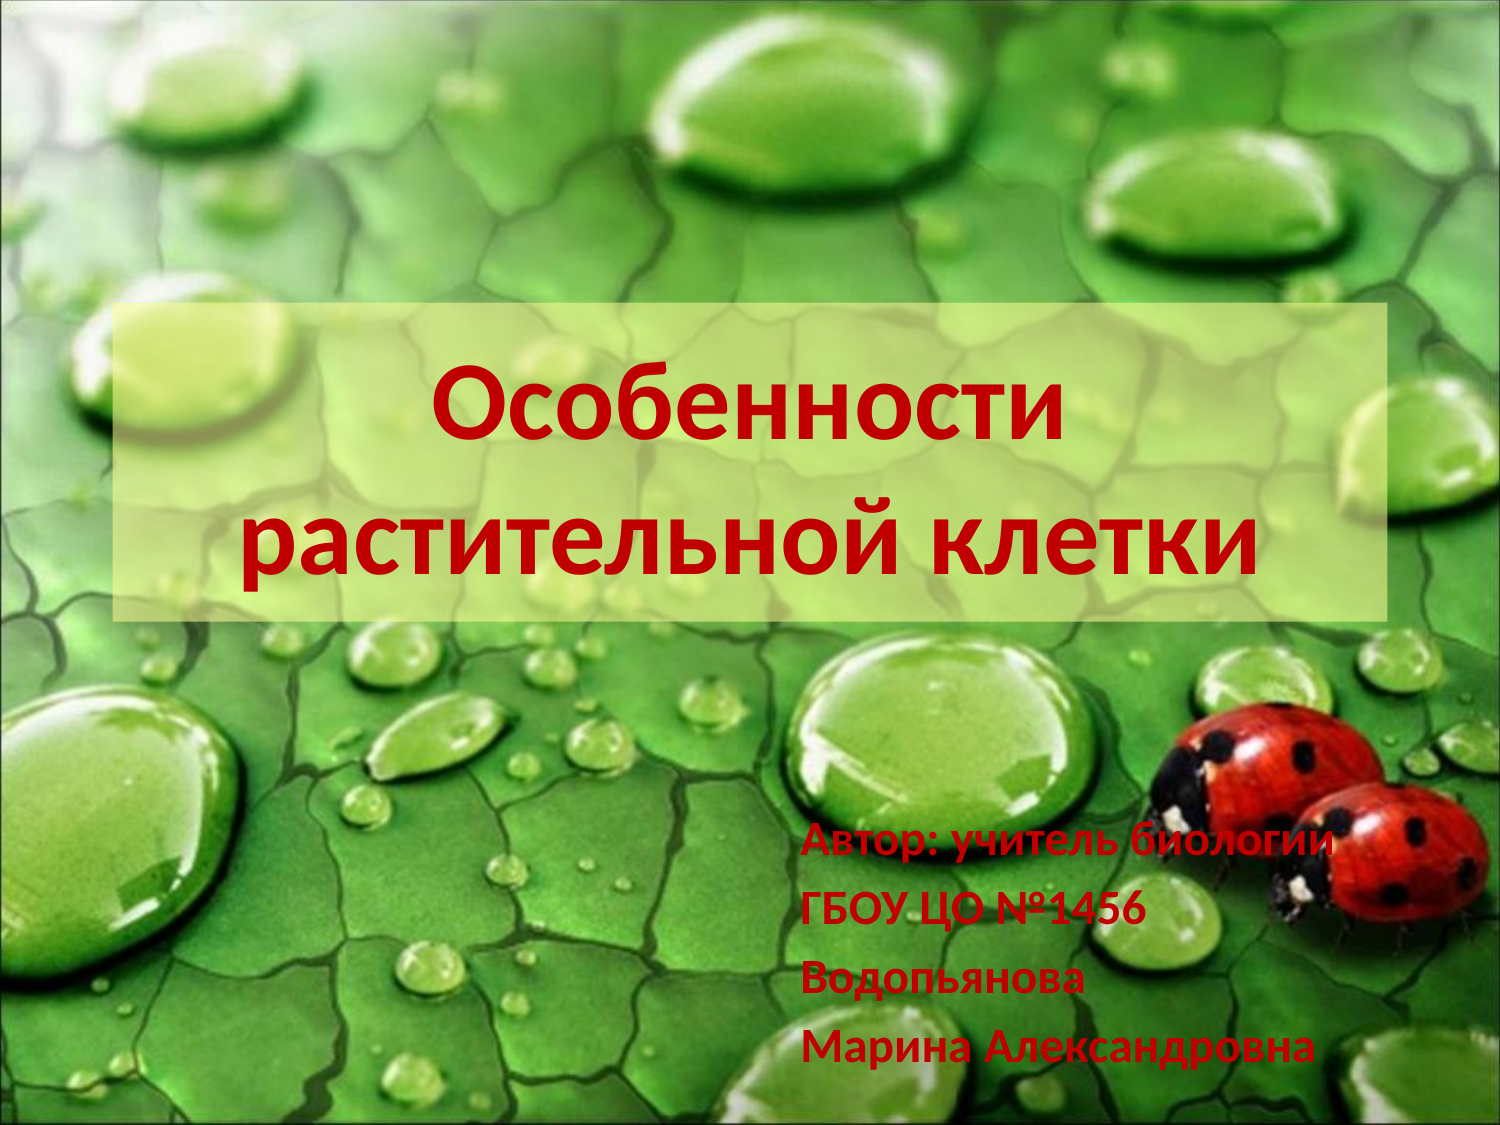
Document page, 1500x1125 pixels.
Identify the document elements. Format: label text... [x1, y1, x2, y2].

subtitle Автор: учитель биологии ГБОУ ЦО №1456 Водопьянова Марина Александровна [785, 798, 1471, 1087]
title Особенности растительной клетки [112, 302, 1388, 622]
picture [0, 0, 1500, 1125]
